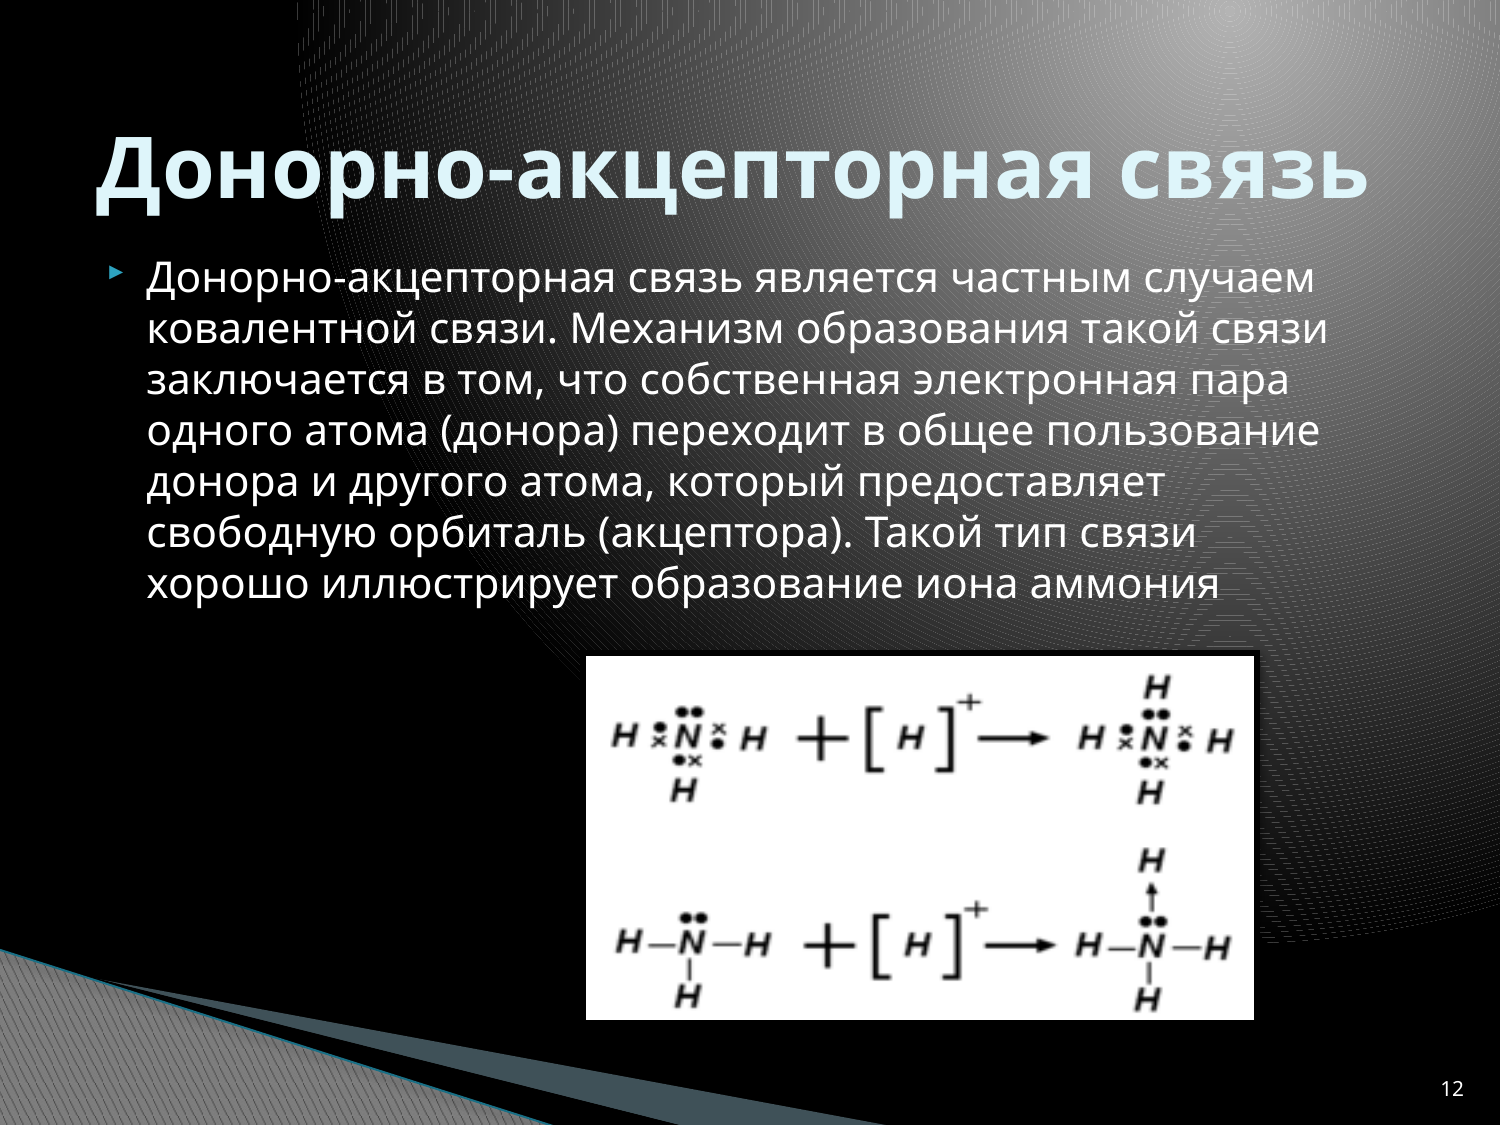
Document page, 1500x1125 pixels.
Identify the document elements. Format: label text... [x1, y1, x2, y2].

picture [0, 952, 543, 1125]
slide_number 12 [1418, 1051, 1479, 1112]
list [585, 655, 1255, 1020]
title Донорно-акцепторная связь [82, 70, 1432, 258]
list Донорно-акцепторная связь является частным случаем ковалентной связи. Механизм образования такой связи заключается в том, что собственная электронная пара одного атома (донора) переходит в общее пользование донора и другого атома, который предоставляет свободную орбиталь (акцептора). Такой тип связи хорошо иллюстрирует образование иона аммония [74, 242, 1348, 633]
